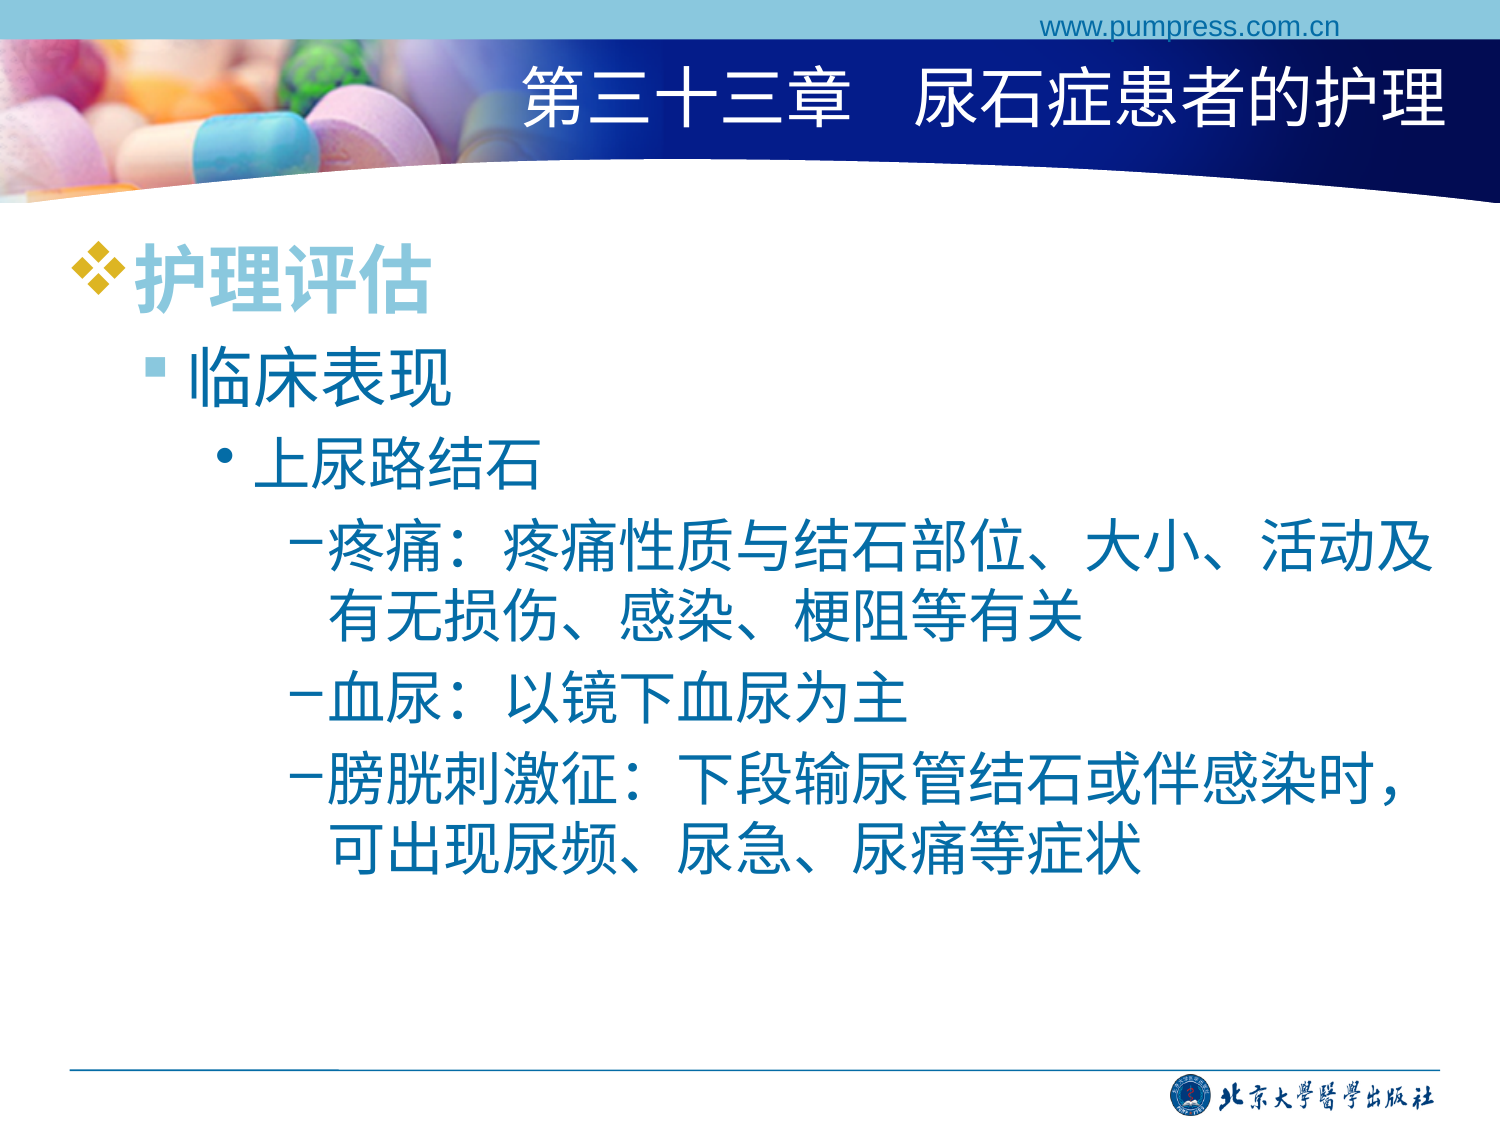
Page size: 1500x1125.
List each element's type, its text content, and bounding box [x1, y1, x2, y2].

picture [0, 40, 1500, 203]
list 护理评估 临床表现 上尿路结石 疼痛：疼痛性质与结石部位、大小、活动及有无损伤、感染、梗阻等有关 血尿：以镜下血尿为主 膀胱刺激征：下段输尿管结石或伴感染时，可出现尿频、尿急、尿痛等症状 [49, 224, 1463, 1026]
title 第三十三章 尿石症患者的护理 [137, 49, 1463, 143]
picture [1170, 1074, 1436, 1118]
slide_number www.pumpress.com.cn [1025, 0, 1463, 38]
